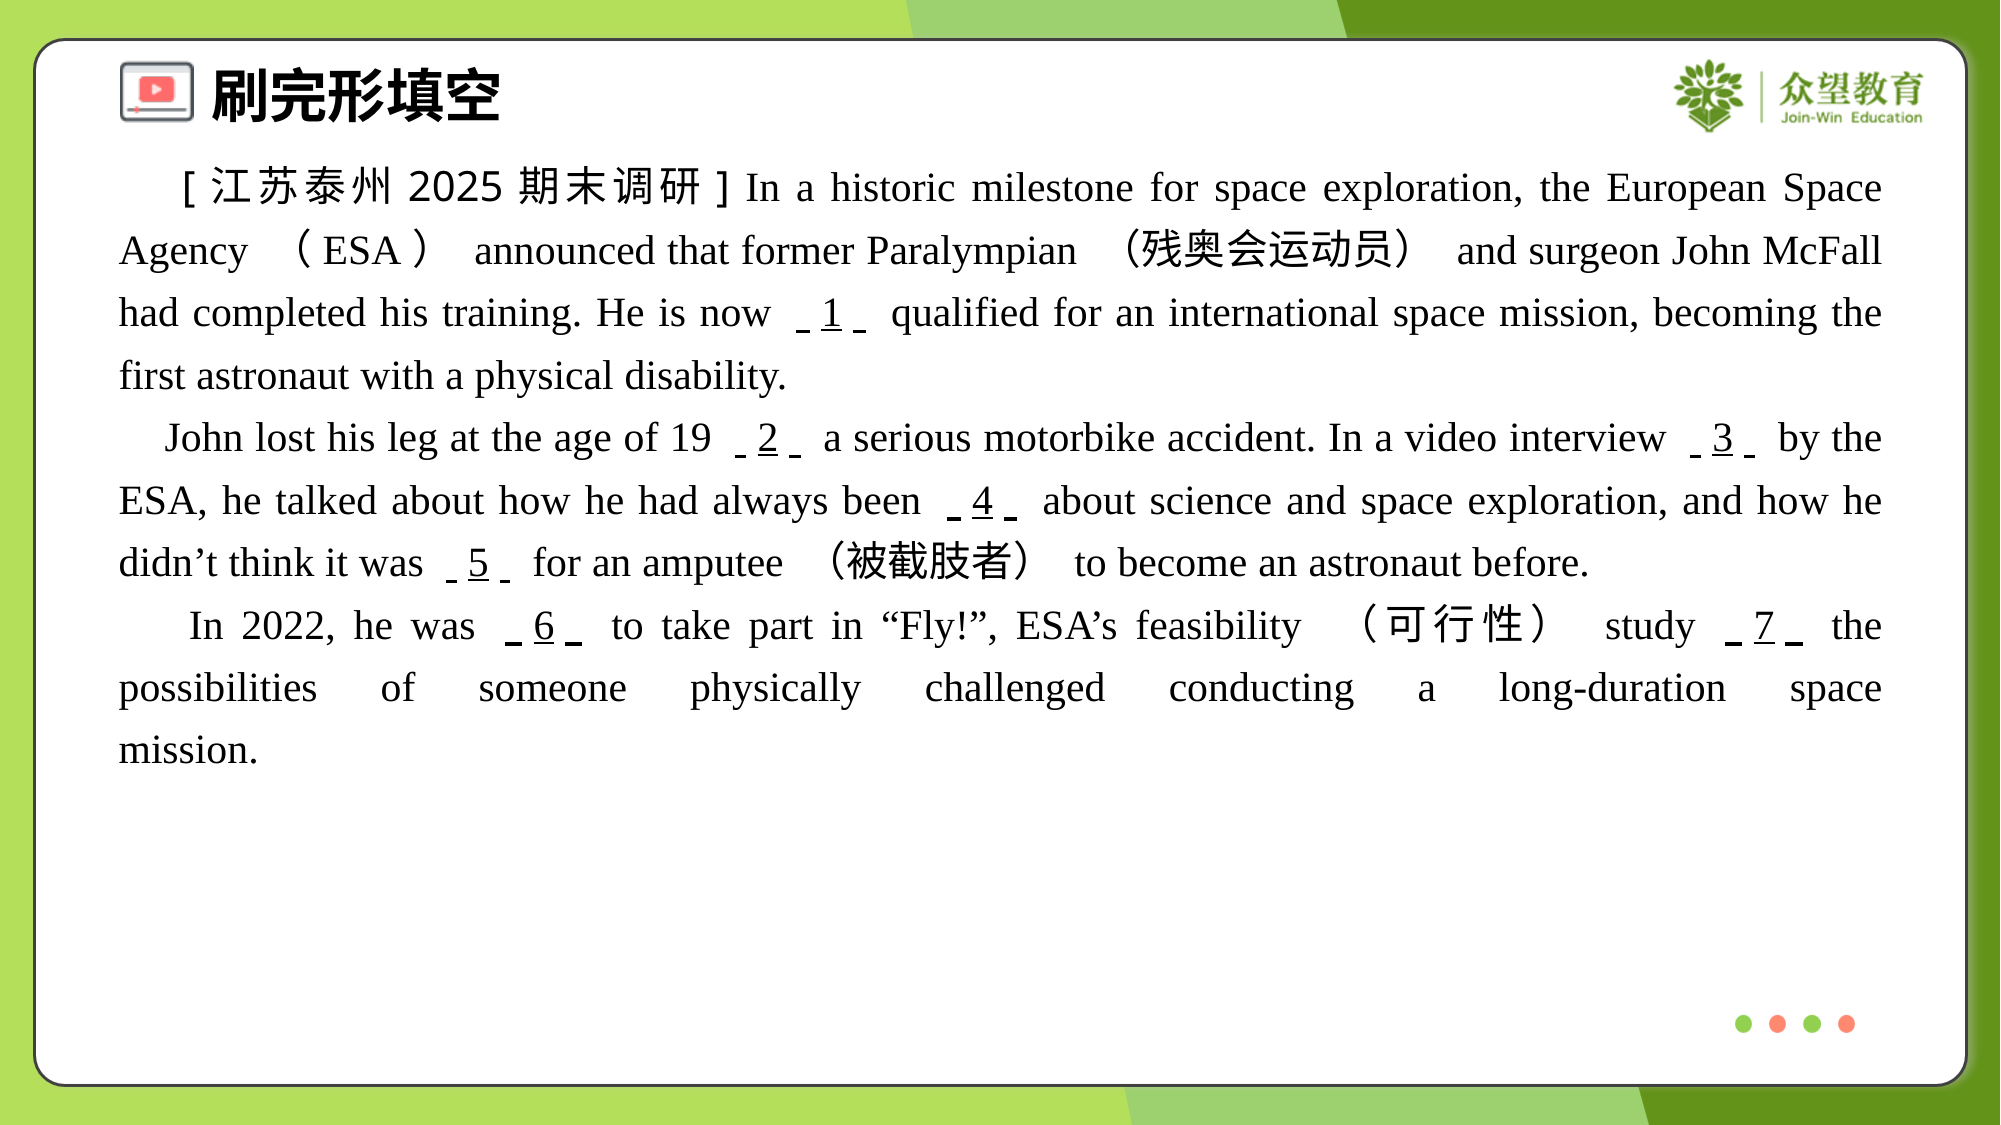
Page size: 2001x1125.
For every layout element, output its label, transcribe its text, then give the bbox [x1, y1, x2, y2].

picture [0, 0, 2000, 1125]
text_box [江苏泰州2025期末调研] In a historic milestone for space exploration, the European Space Agency （ESA） announced that former Paralympian （残奥会运动员） and surgeon John McFall had completed his training. He is now . .1. . qualified for an international space mission, becoming the first astronaut with a physical disability. John lost his leg at the age of 19 . .2. . a serious motorbike accident. In a video interview . .3. . by the ESA, he talked about how he had always been . .4. . about science and space exploration, and how he didn’t think it was . .5. . for an amputee （被截肢者） to become an astronaut before. In 2022, he was . .6. . to take part in “Fly!”, ESA’s feasibility （可行性） study . .7. . the possibilities of someone physically challenged conducting a long-duration space mission.#3 [118, 147, 1883, 767]
